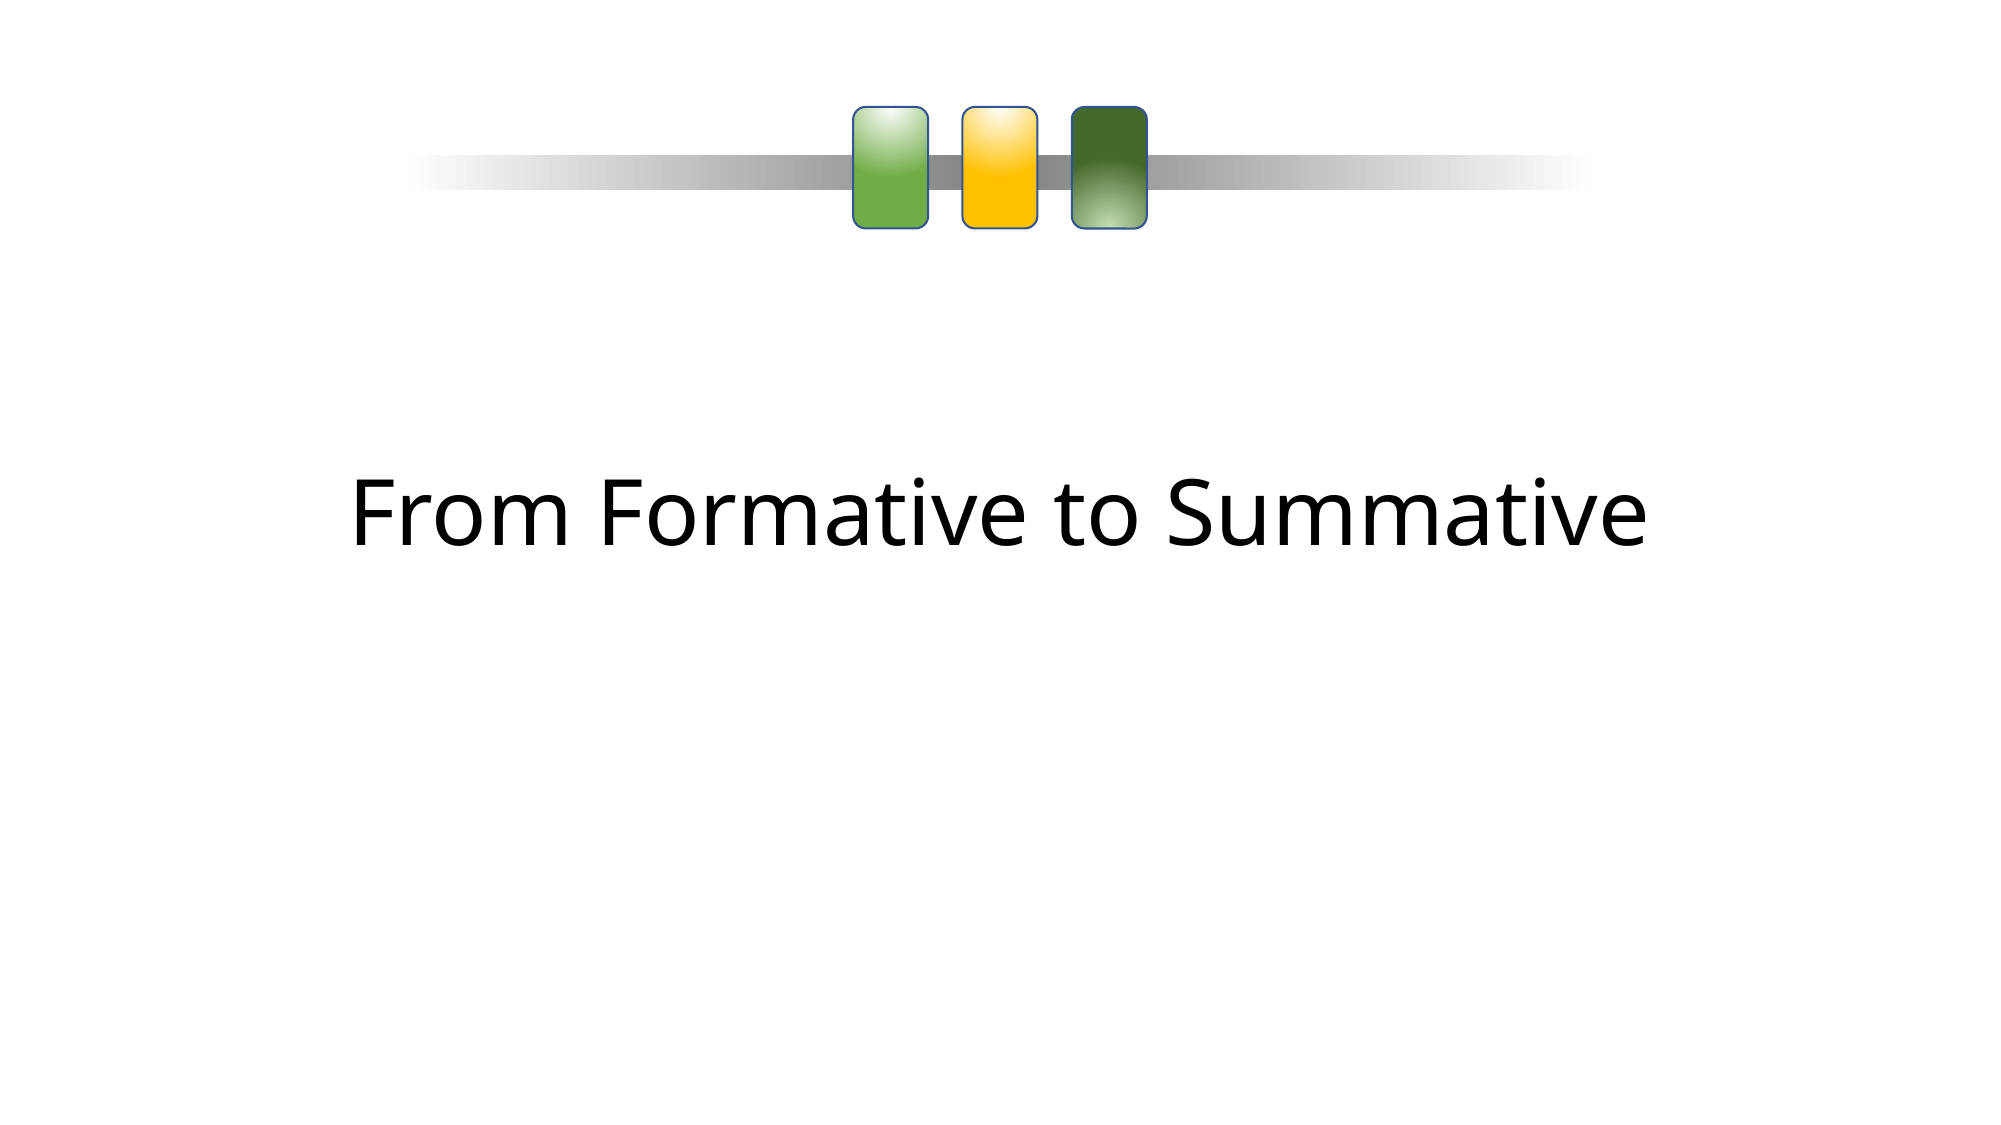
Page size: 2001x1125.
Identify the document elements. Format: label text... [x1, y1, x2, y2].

title From Formative to Summative [137, 355, 1863, 676]
text_box [1039, 154, 1070, 191]
text_box [852, 105, 930, 230]
text_box [1070, 105, 1148, 230]
text_box [930, 154, 961, 191]
text_box [1148, 154, 2000, 191]
text_box [961, 105, 1039, 230]
text_box [0, 154, 852, 191]
